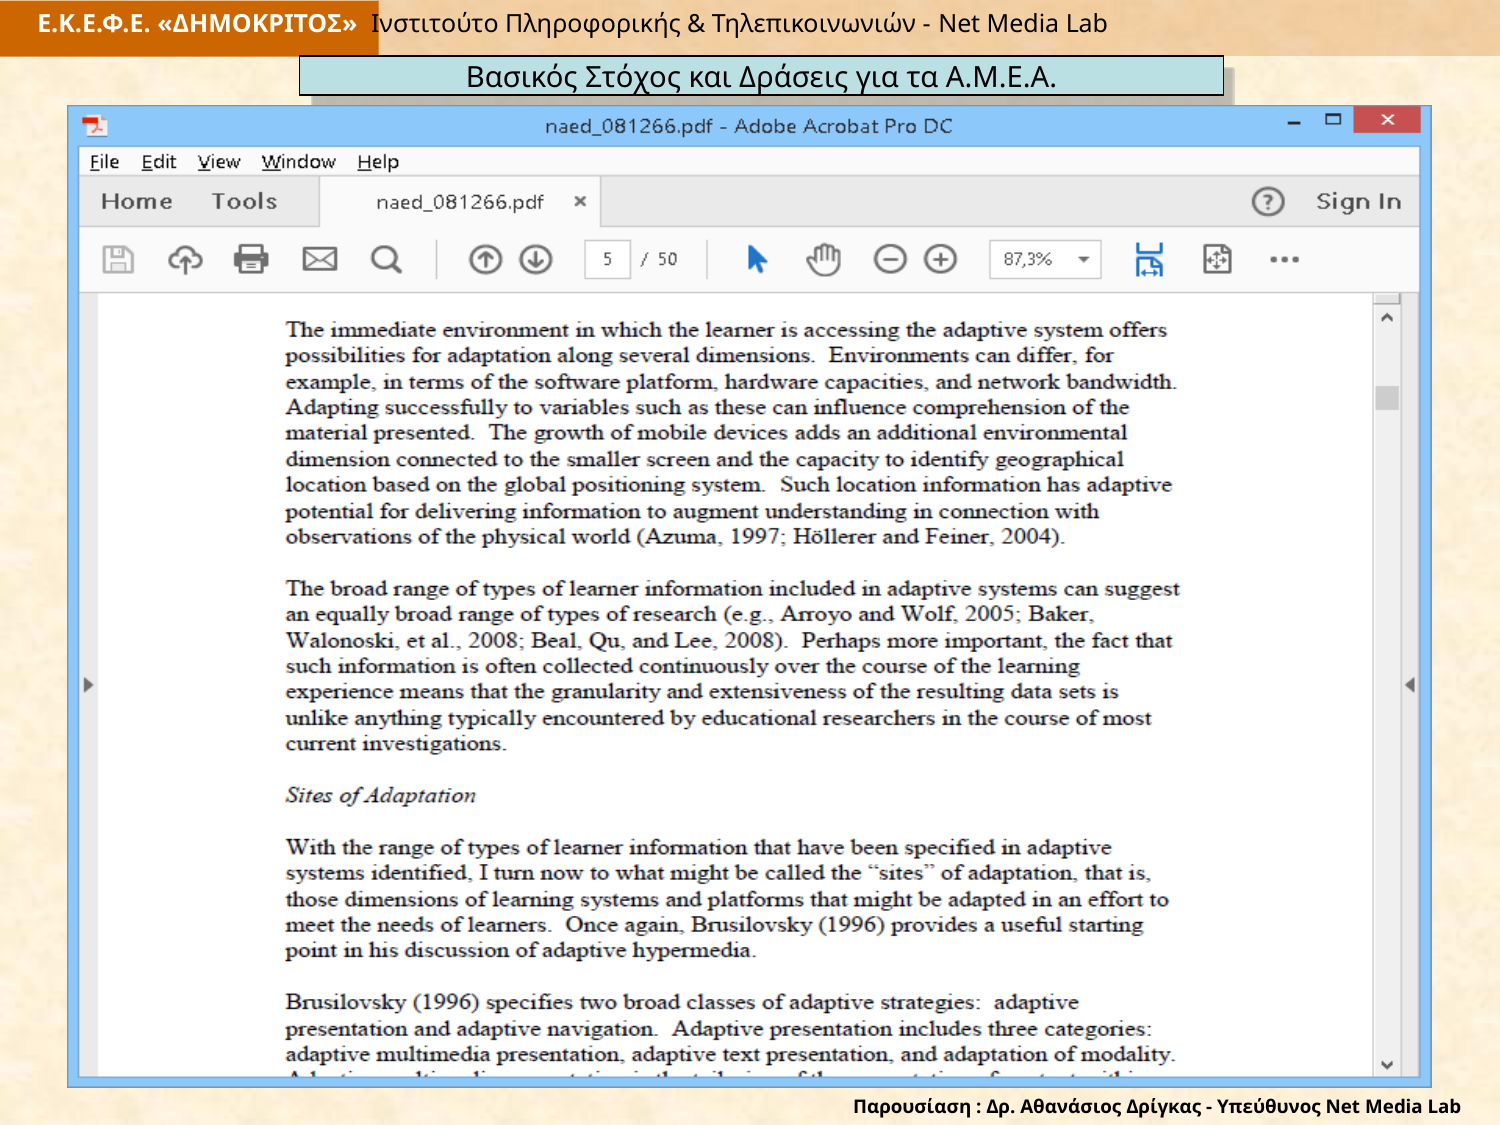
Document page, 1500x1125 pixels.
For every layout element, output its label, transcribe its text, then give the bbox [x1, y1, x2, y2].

text_box Βασικός Στόχος και Δράσεις για τα Α.Μ.Ε.Α. [280, 50, 1243, 101]
picture [0, 56, 1500, 1125]
text_box [377, 0, 1500, 56]
text_box Παρουσίαση : Δρ. Αθανάσιος Δρίγκας - Υπεύθυνος Net Media Lab [838, 1087, 1500, 1125]
text_box [0, 0, 377, 57]
text_box Ε.Κ.Ε.Φ.Ε. «ΔΗΜΟΚΡΙΤΟΣ» Ινστιτούτο Πληροφορικής & Τηλεπικοινωνιών - Net Media Lab [22, 0, 1364, 45]
